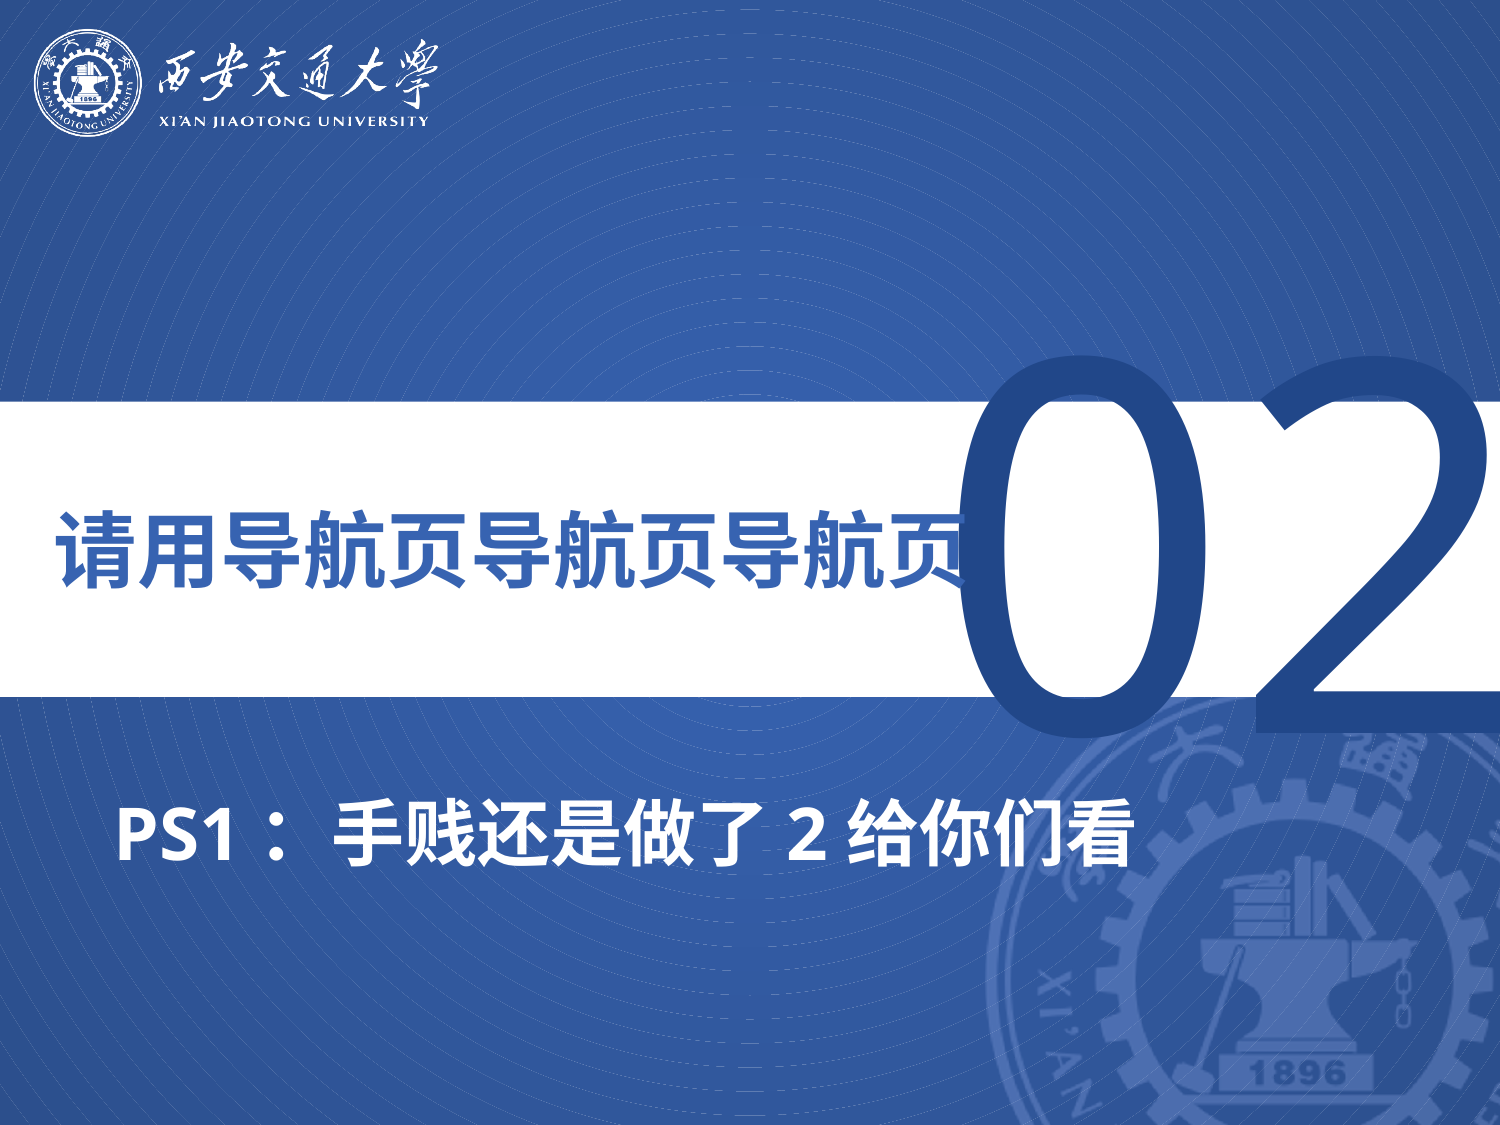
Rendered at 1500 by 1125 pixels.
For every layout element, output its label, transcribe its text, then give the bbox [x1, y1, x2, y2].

text_box PS1：手贱还是做了2给你们看 [98, 780, 1475, 883]
text_box [0, 401, 918, 698]
picture [33, 24, 447, 137]
text_box 请用导航页导航页导航页 [39, 491, 985, 606]
text_box 02 [918, 205, 1500, 845]
